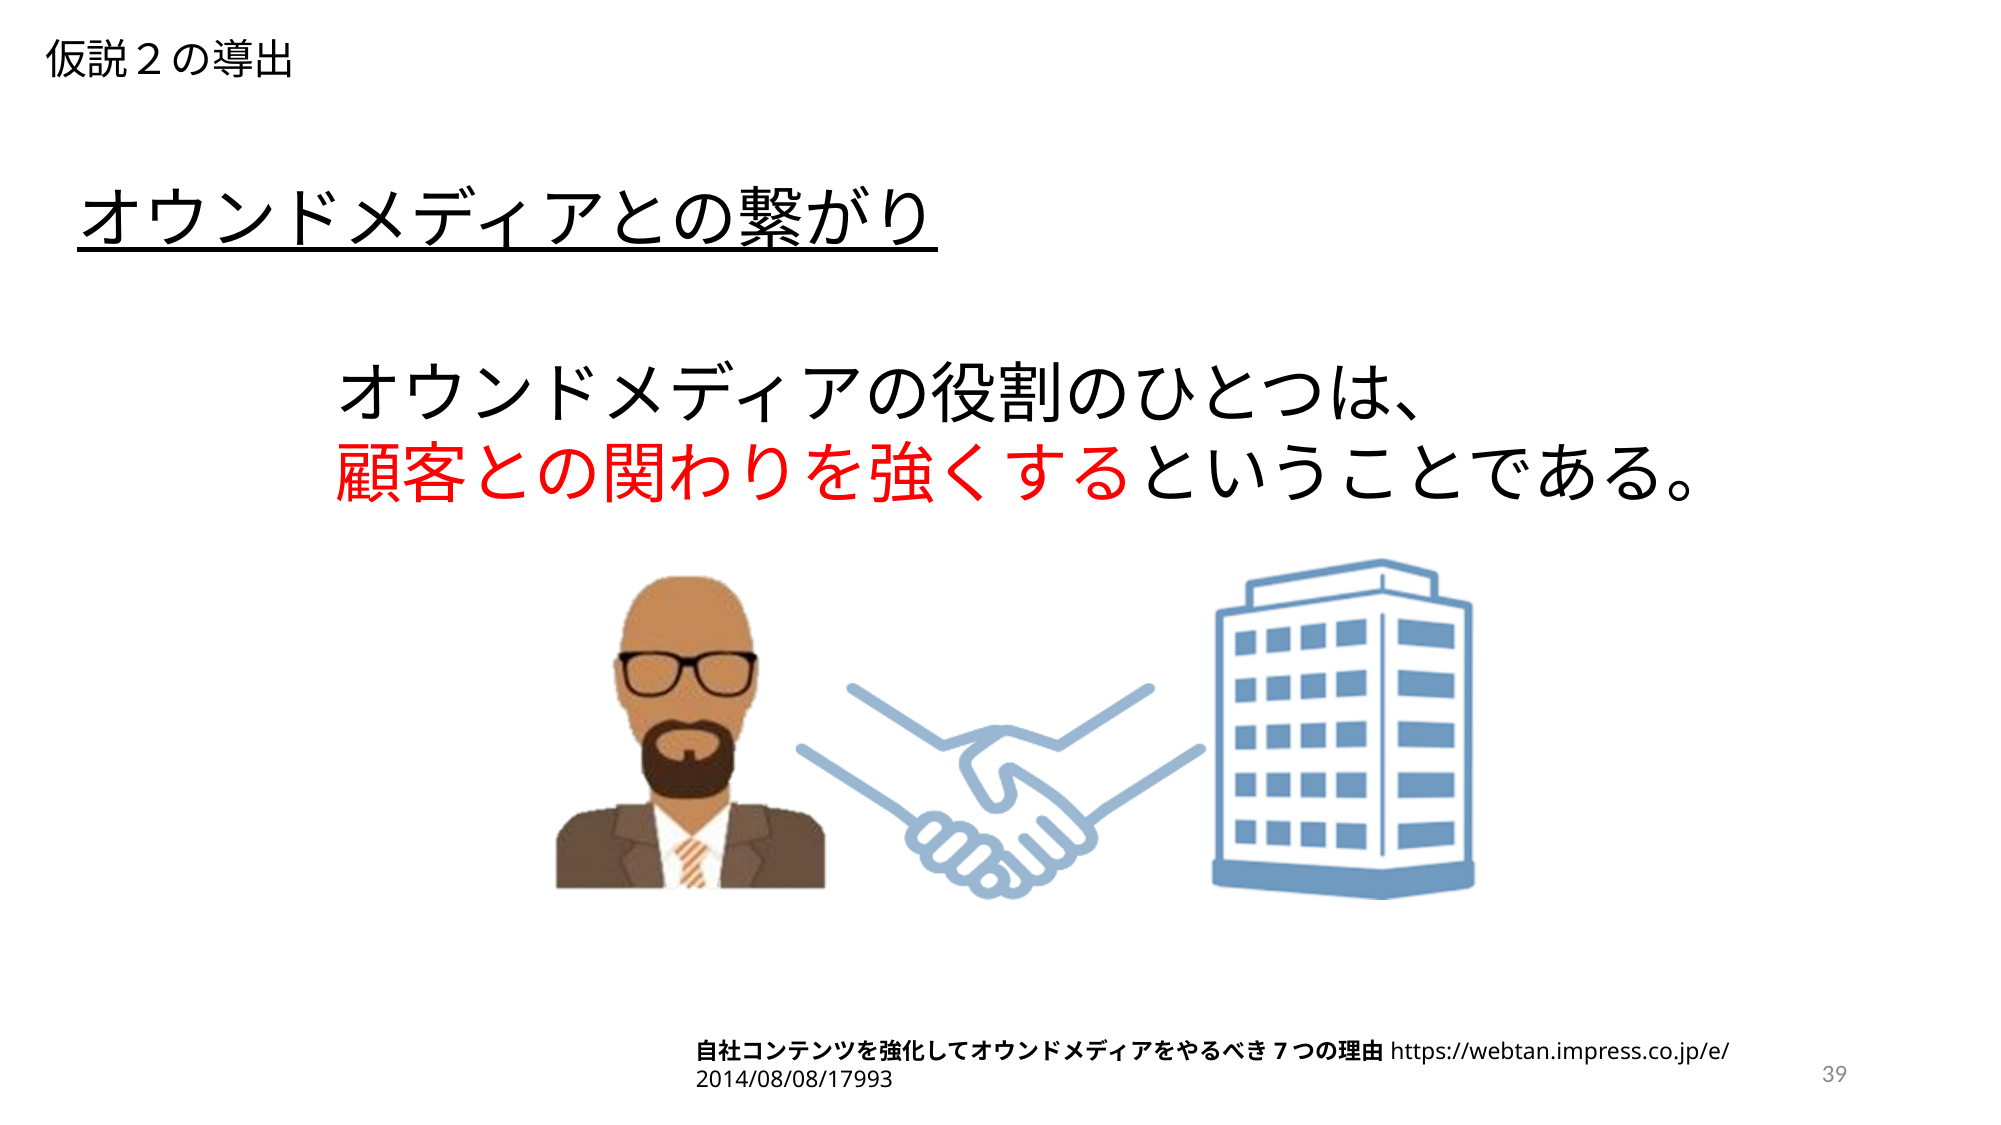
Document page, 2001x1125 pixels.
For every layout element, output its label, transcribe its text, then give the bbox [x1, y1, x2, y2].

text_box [524, 558, 1478, 927]
text_box 仮説２の導出 [30, 25, 311, 90]
text_box オウンドメディアとの繋がり [0, 167, 954, 264]
text_box 自社コンテンツを強化してオウンドメディアをやるべき7つの理由https://webtan.impress.co.jp/e/2014/08/08/17993 [681, 1029, 1885, 1100]
text_box オウンドメディアの役割のひとつは、 顧客との関わりを強くするということである。 [320, 343, 1749, 519]
